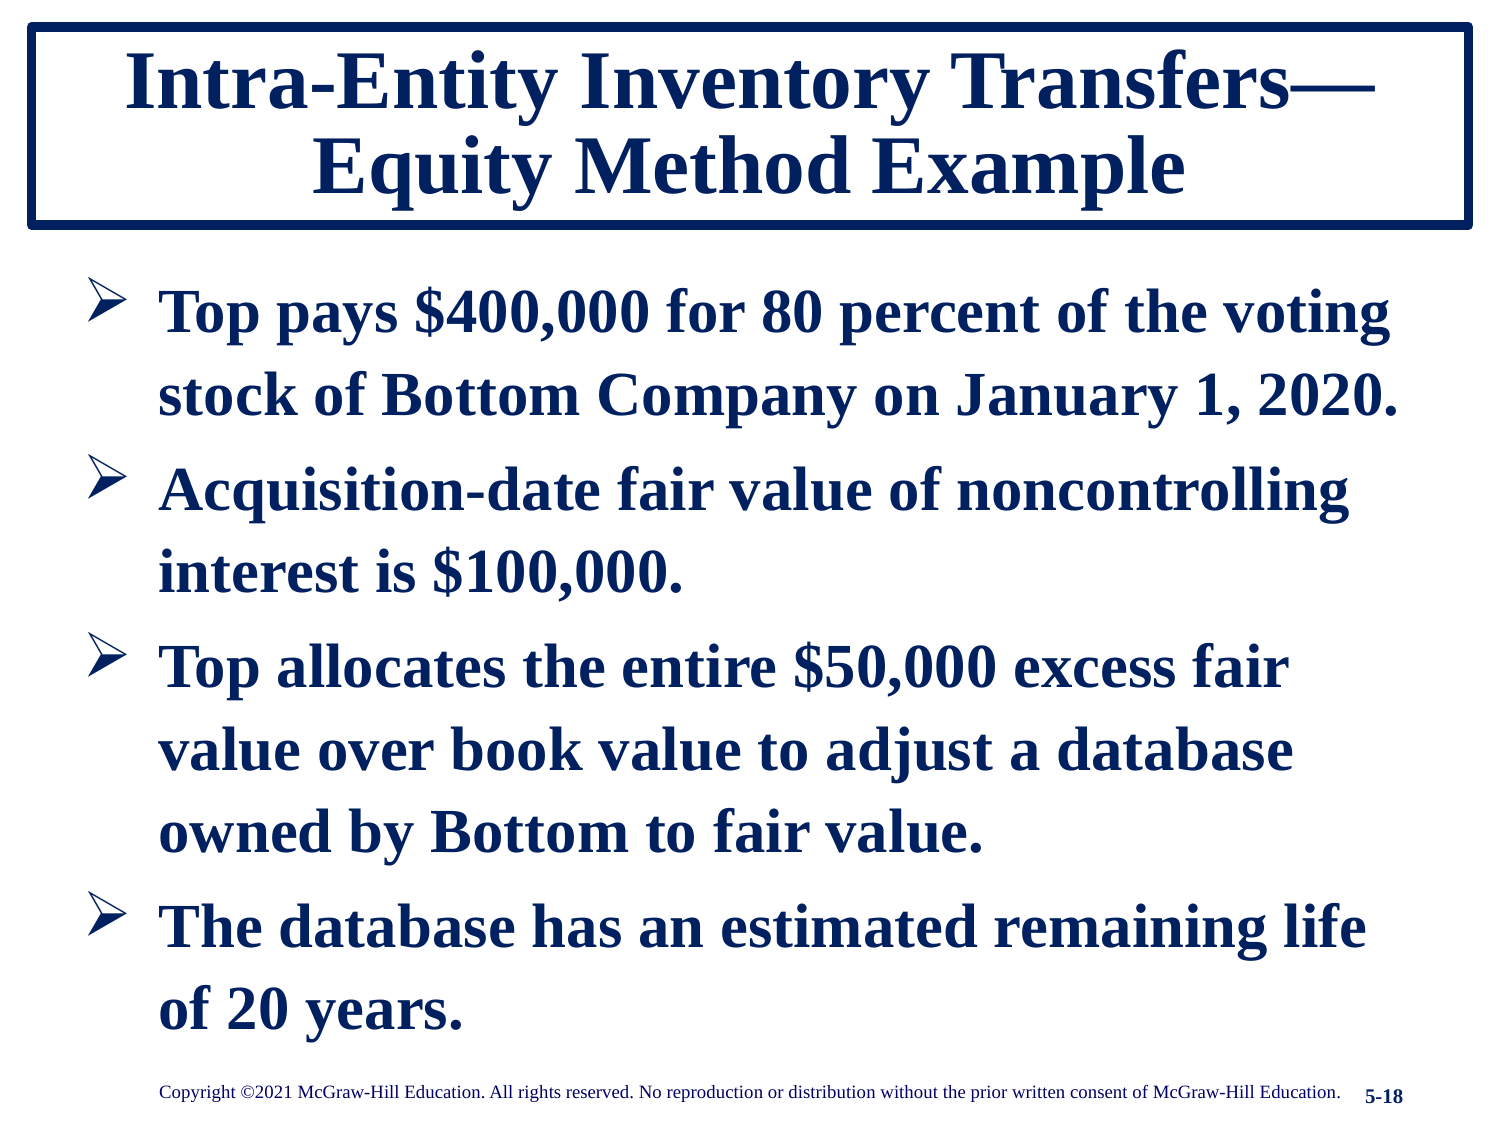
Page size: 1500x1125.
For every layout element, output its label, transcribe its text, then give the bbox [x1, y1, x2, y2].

title Intra-Entity Inventory Transfers—Equity Method Example [27, 22, 1473, 230]
text_box Copyright ©2021 McGraw-Hill Education. All rights reserved. No reproduction or distribution without the prior written consent of McGraw-Hill Education. [76, 1072, 1424, 1110]
list Top pays $400,000 for 80 percent of the voting stock of Bottom Company on January 1, 2020. Acquisition-date fair value of noncontrolling interest is $100,000. Top allocates the entire $50,000 excess fair value over book value to adjust a database owned by Bottom to fair value. The database has an estimated remaining life of 20 years. [67, 254, 1433, 1065]
slide_number 5-18 [1350, 1074, 1438, 1125]
